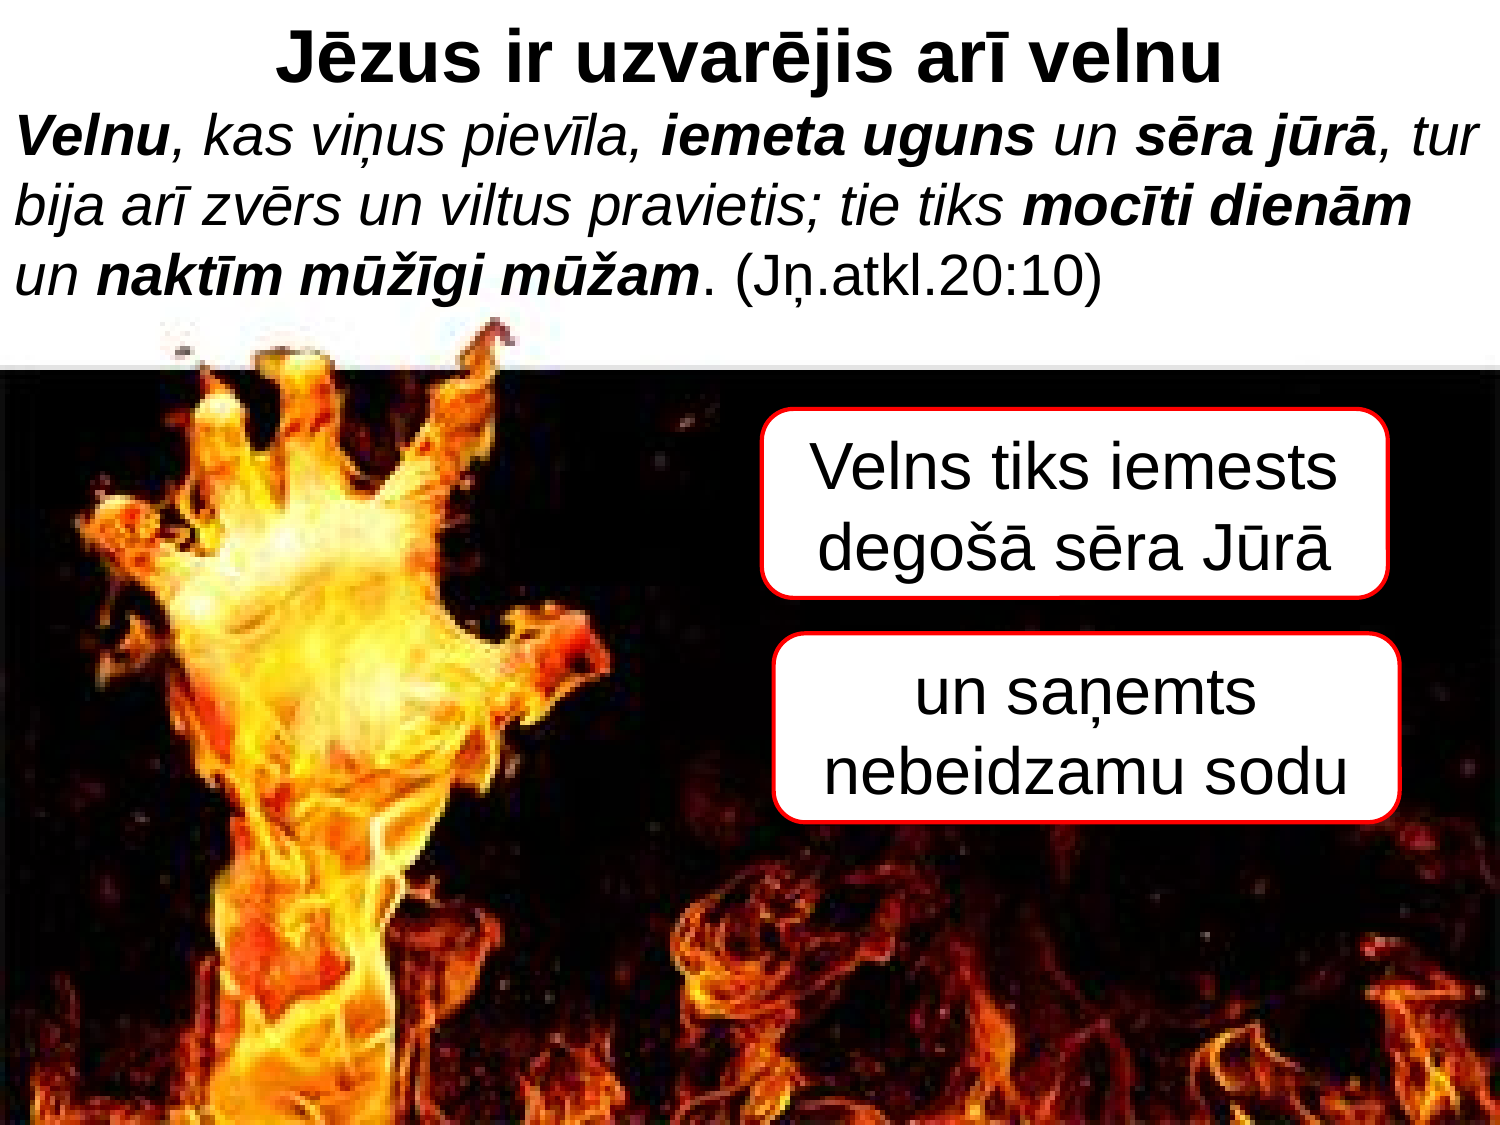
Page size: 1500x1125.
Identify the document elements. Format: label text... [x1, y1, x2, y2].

text_box Velnu, kas viņus pievīla, iemeta uguns un sēra jūrā, tur bija arī zvērs un viltus pravietis; tie tiks mocīti dienām un naktīm mūžīgi mūžam. (Jņ.atkl.20:10) [0, 89, 1500, 125]
picture [0, 125, 1500, 1125]
text_box Jēzus ir uzvarējis arī velnu [0, 0, 1500, 89]
